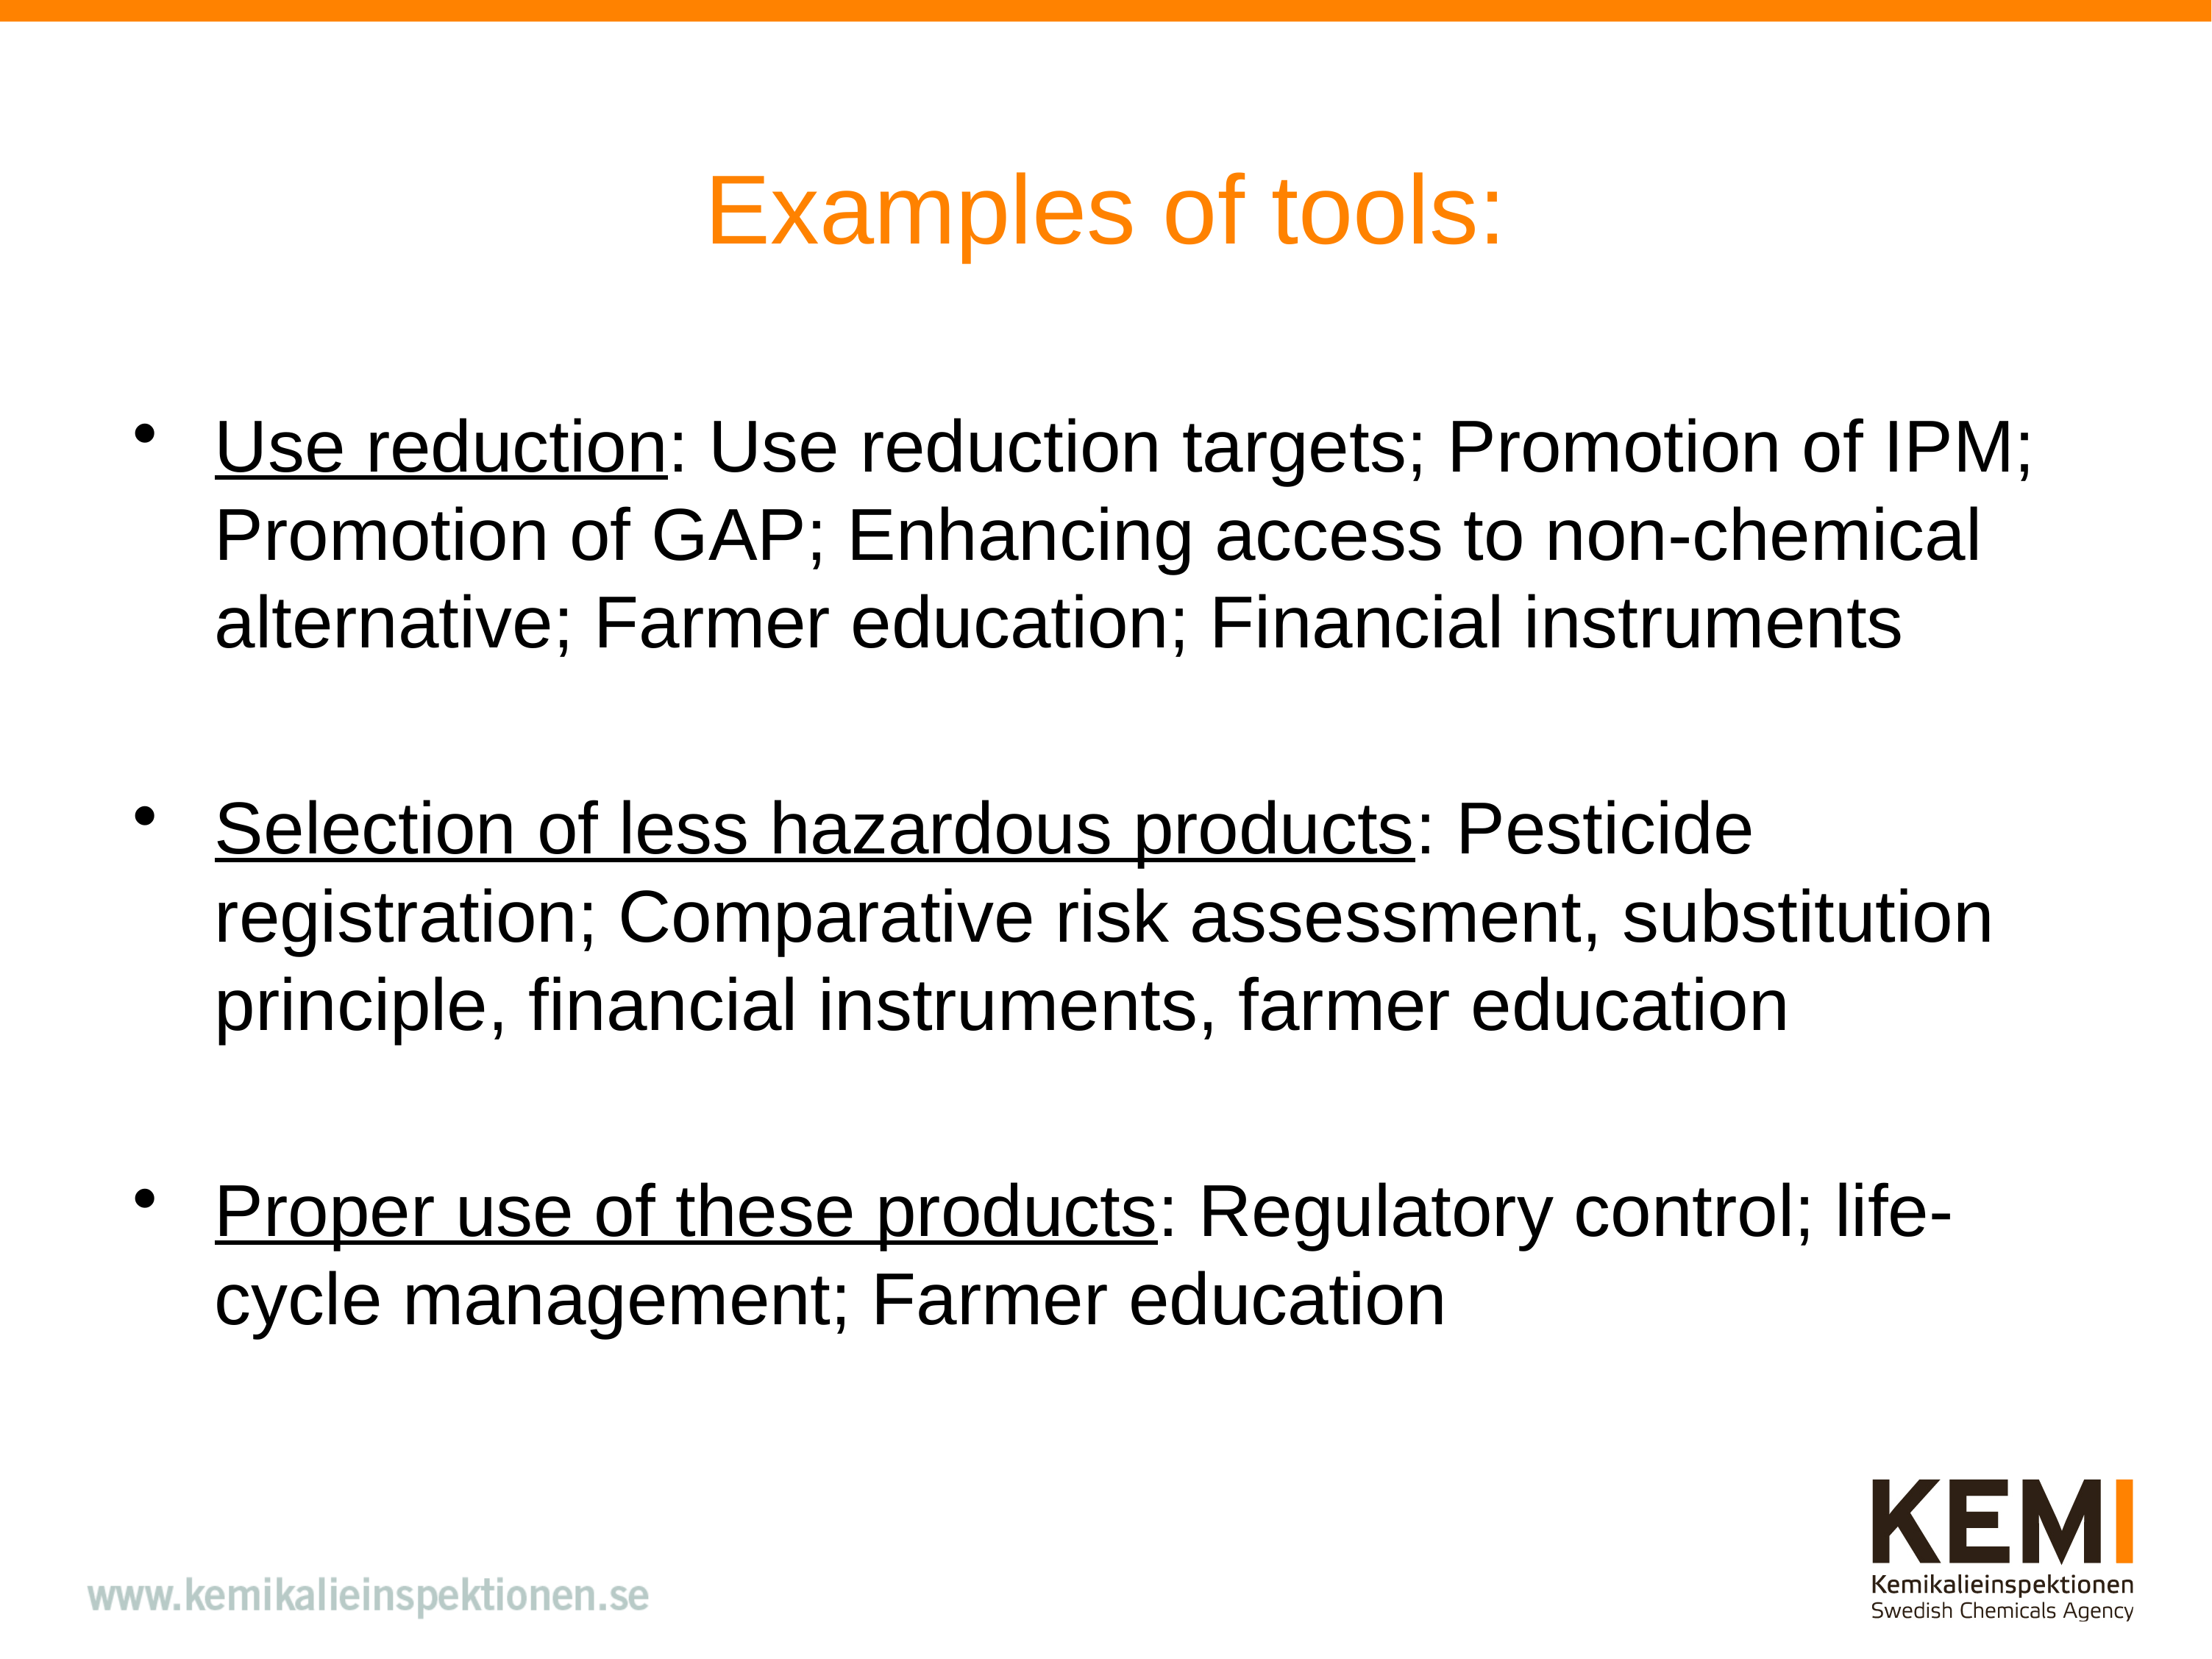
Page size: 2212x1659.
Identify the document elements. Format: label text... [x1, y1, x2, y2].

list Use reduction: Use reduction targets; Promotion of IPM; Promotion of GAP; Enhancing access to non-chemical alternative; Farmer education; Financial instruments Selection of less hazardous products: Pesticide registration; Comparative risk assessment, substitution principle, financial instruments, farmer education Proper use of these products: Regulatory control; life-cycle management; Farmer education [110, 387, 2101, 1482]
title Examples of tools: [110, 66, 2101, 344]
picture [1872, 1479, 2133, 1621]
picture [87, 1573, 652, 1621]
